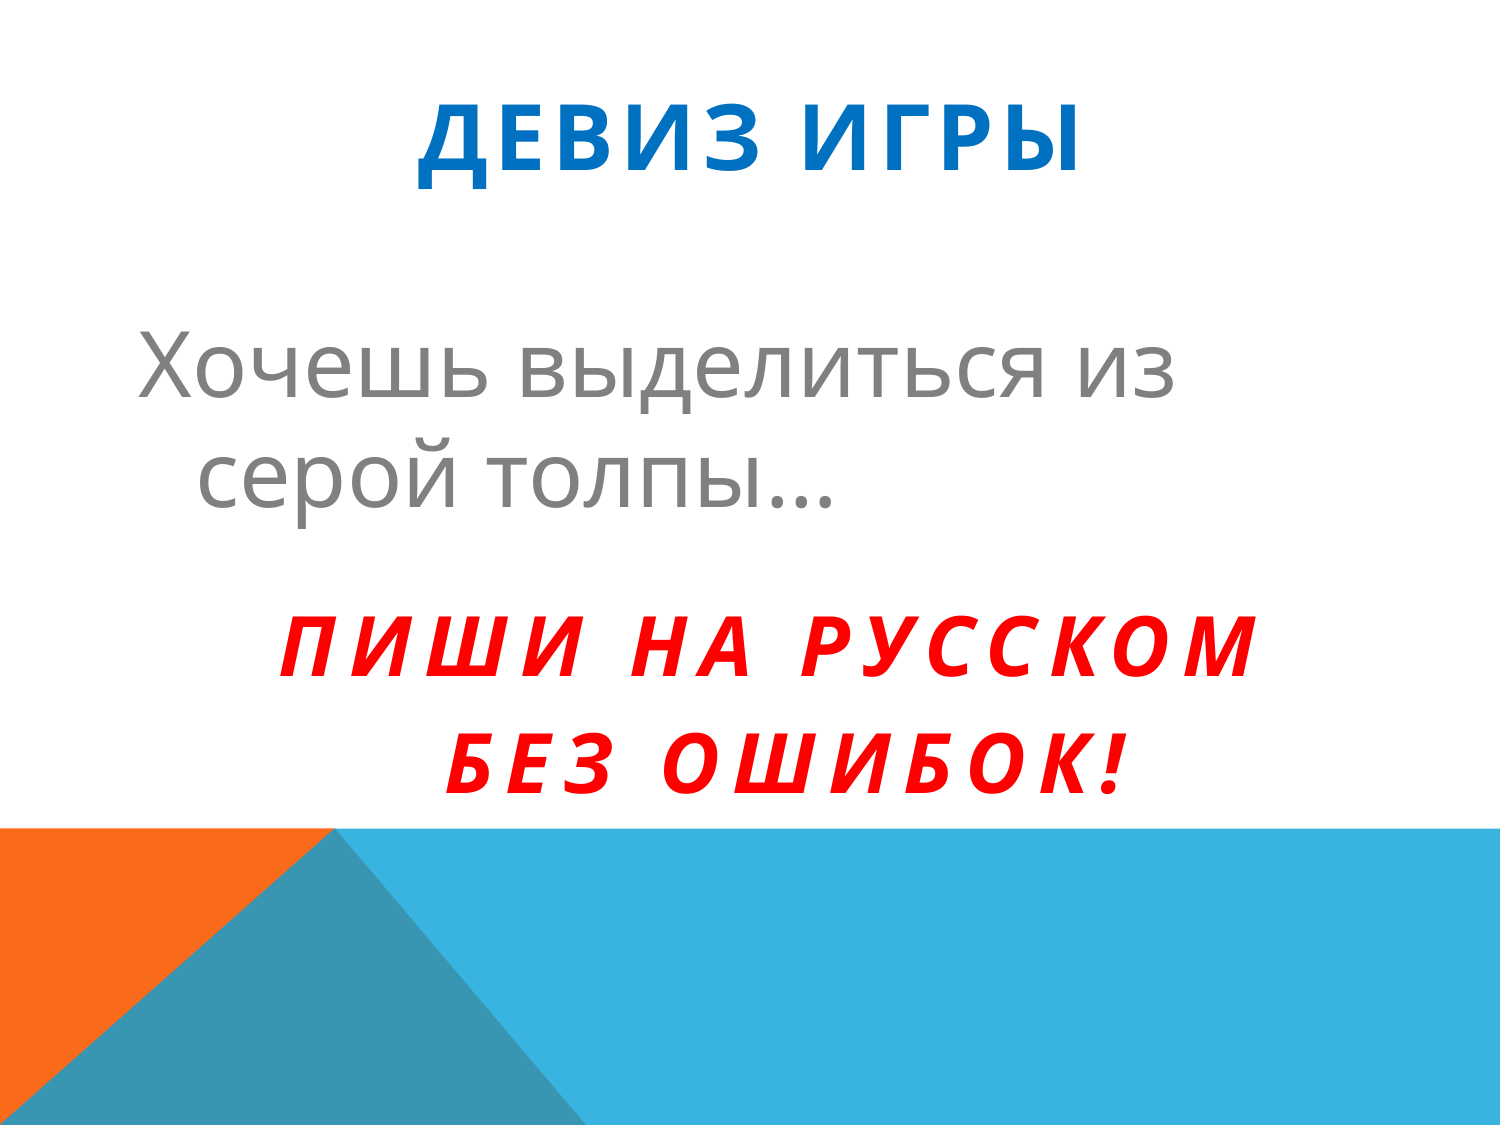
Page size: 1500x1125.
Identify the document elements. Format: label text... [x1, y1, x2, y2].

text_box ПИШИ НА РУССКОМ БЕЗ ОШИБОК! [112, 586, 1424, 941]
list Хочешь выделиться из серой толпы… [123, 298, 1358, 456]
title Девиз игры [135, 60, 1369, 209]
